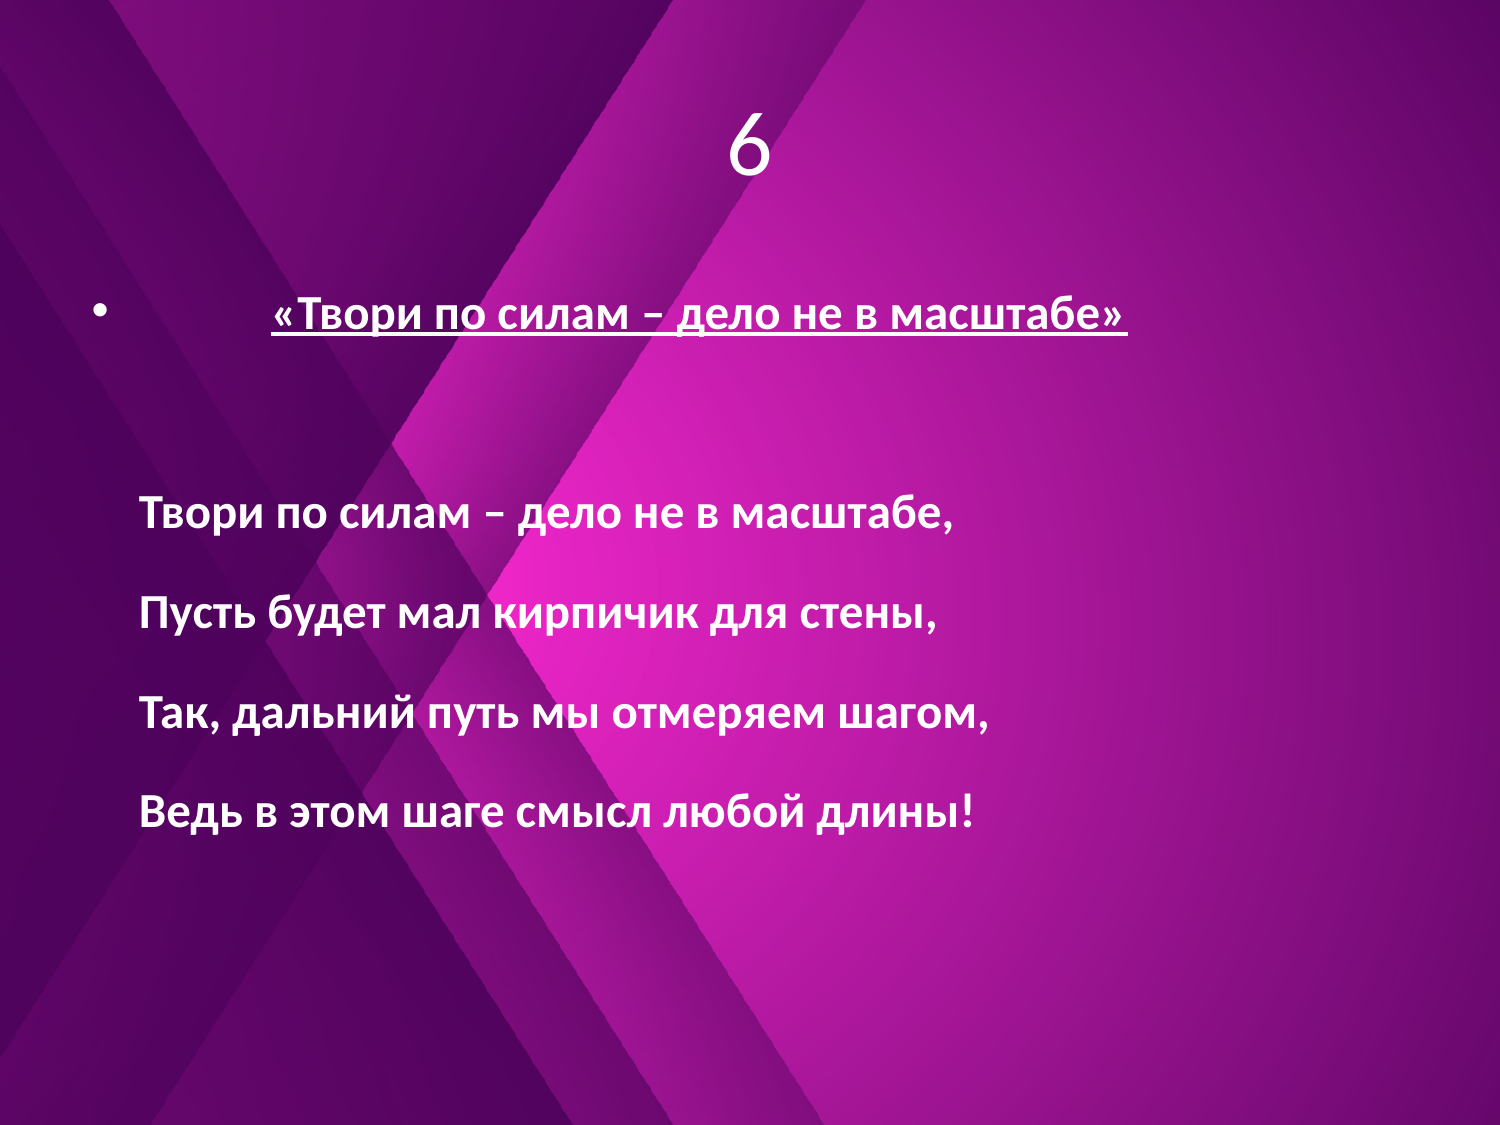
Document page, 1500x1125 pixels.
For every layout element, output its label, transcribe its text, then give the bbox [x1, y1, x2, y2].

list «Твори по силам – дело не в масштабе» Твори по силам – дело не в масштабе, Пусть будет мал кирпичик для стены, Так, дальний путь мы отмеряем шагом, Ведь в этом шаге смысл любой длины! [76, 231, 1427, 976]
title 6 [75, 45, 1425, 233]
picture [0, 0, 1500, 1125]
